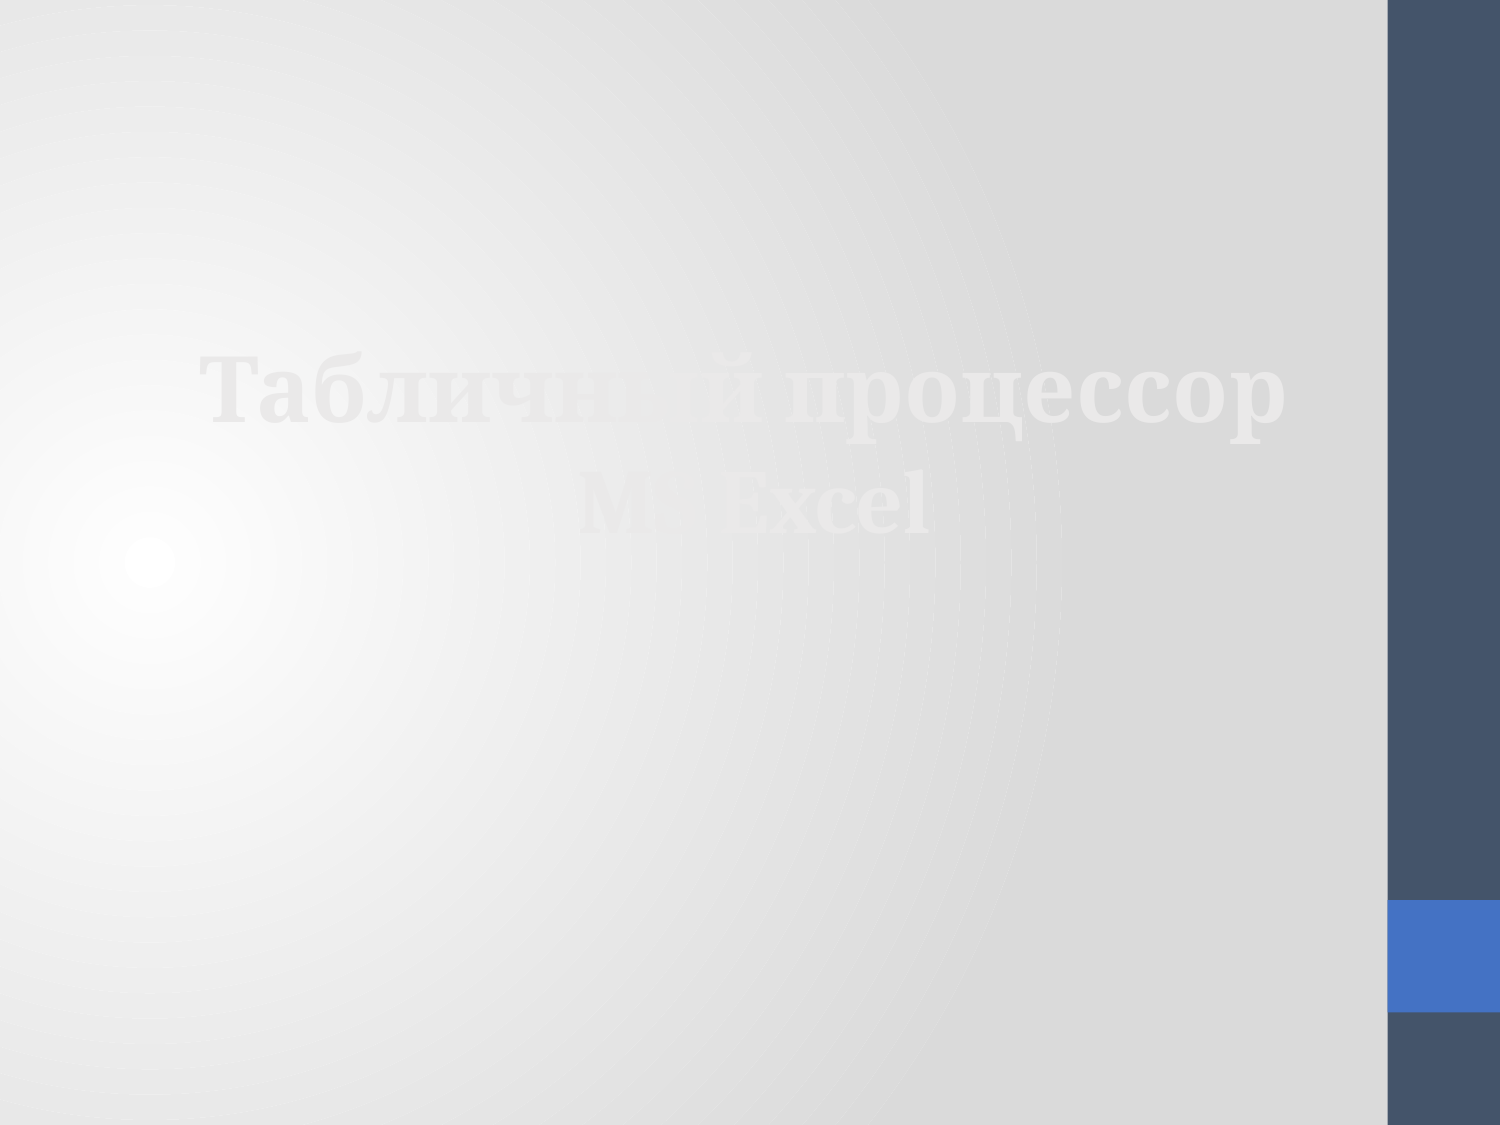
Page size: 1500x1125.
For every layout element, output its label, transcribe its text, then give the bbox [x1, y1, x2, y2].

title Табличный процессор MS Excel [135, 243, 1374, 669]
